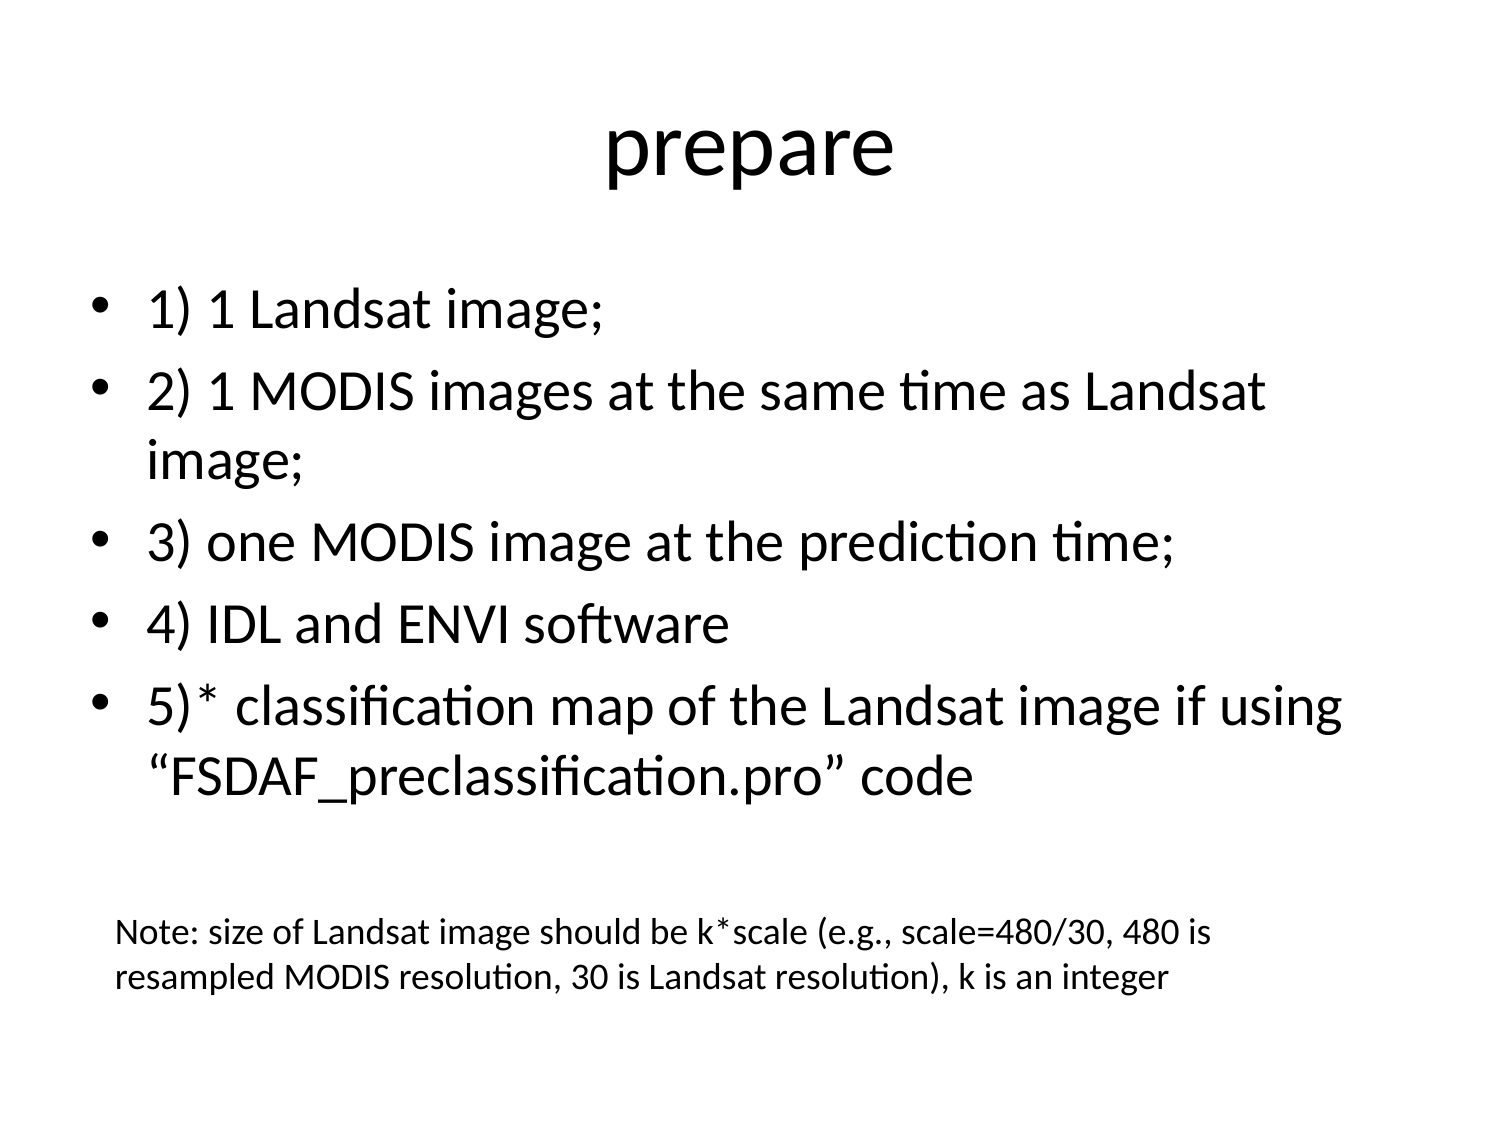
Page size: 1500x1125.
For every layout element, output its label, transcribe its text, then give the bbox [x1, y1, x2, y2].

text_box Note: size of Landsat image should be k*scale (e.g., scale=480/30, 480 is resampled MODIS resolution, 30 is Landsat resolution), k is an integer [99, 899, 1275, 1005]
title prepare [75, 45, 1425, 233]
list 1) 1 Landsat image; 2) 1 MODIS images at the same time as Landsat image; 3) one MODIS image at the prediction time; 4) IDL and ENVI software 5)* classification map of the Landsat image if using “FSDAF_preclassification.pro” code [75, 262, 1425, 1005]
